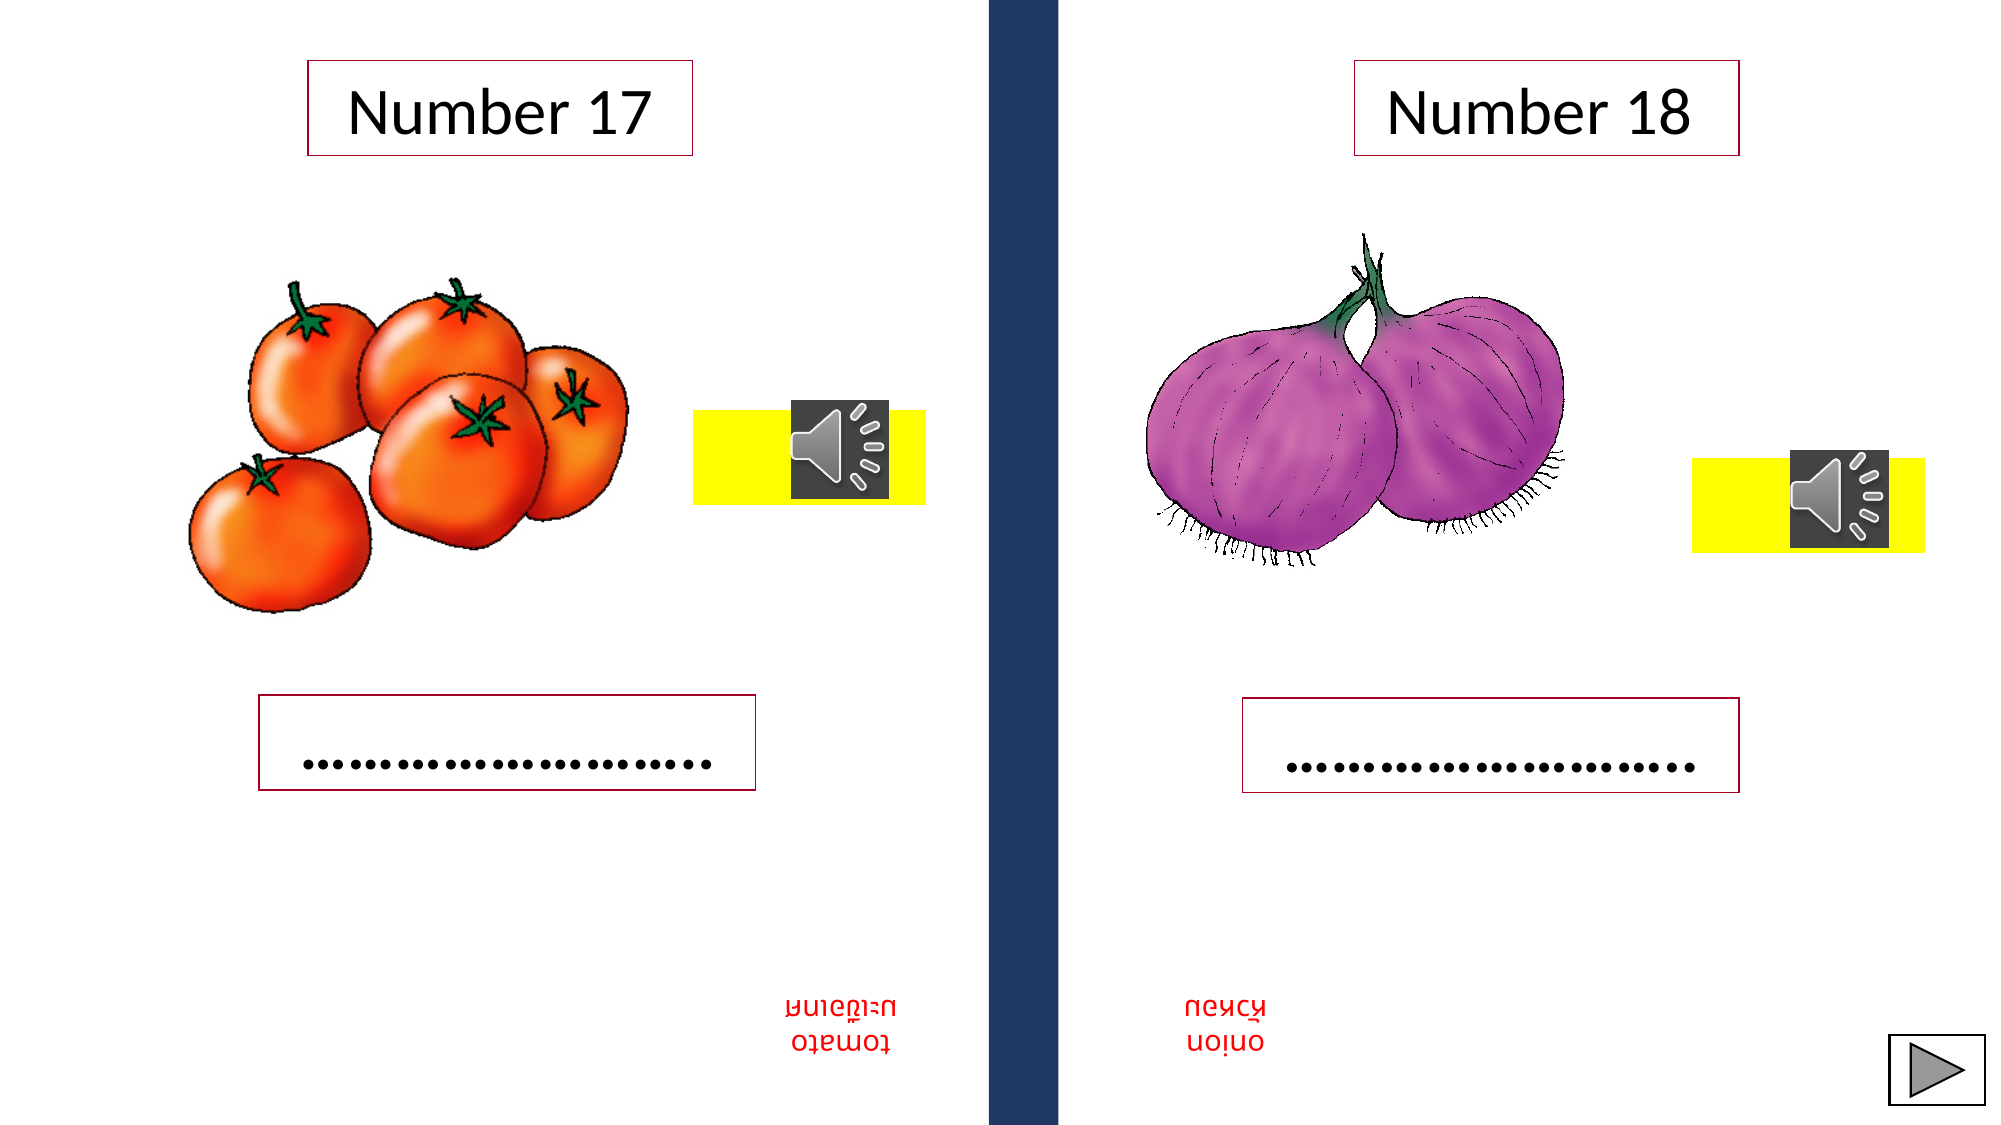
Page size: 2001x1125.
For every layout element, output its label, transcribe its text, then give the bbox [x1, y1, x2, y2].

picture [790, 399, 891, 500]
table_header [693, 410, 926, 505]
text_box [1888, 1034, 1986, 1106]
picture [1115, 209, 1591, 590]
text_box [988, 0, 1059, 1125]
text_box Number 17 [308, 60, 693, 156]
table_header [1692, 458, 1925, 553]
picture [136, 227, 655, 628]
text_box …………………….. [259, 695, 756, 790]
text_box …………………….. [1242, 697, 1739, 793]
text_box onion หัวหอม [1121, 987, 1330, 1072]
text_box Number 18 [1354, 60, 1739, 156]
text_box tomato มะเขือเทศ [709, 987, 972, 1072]
picture [1789, 448, 1890, 549]
